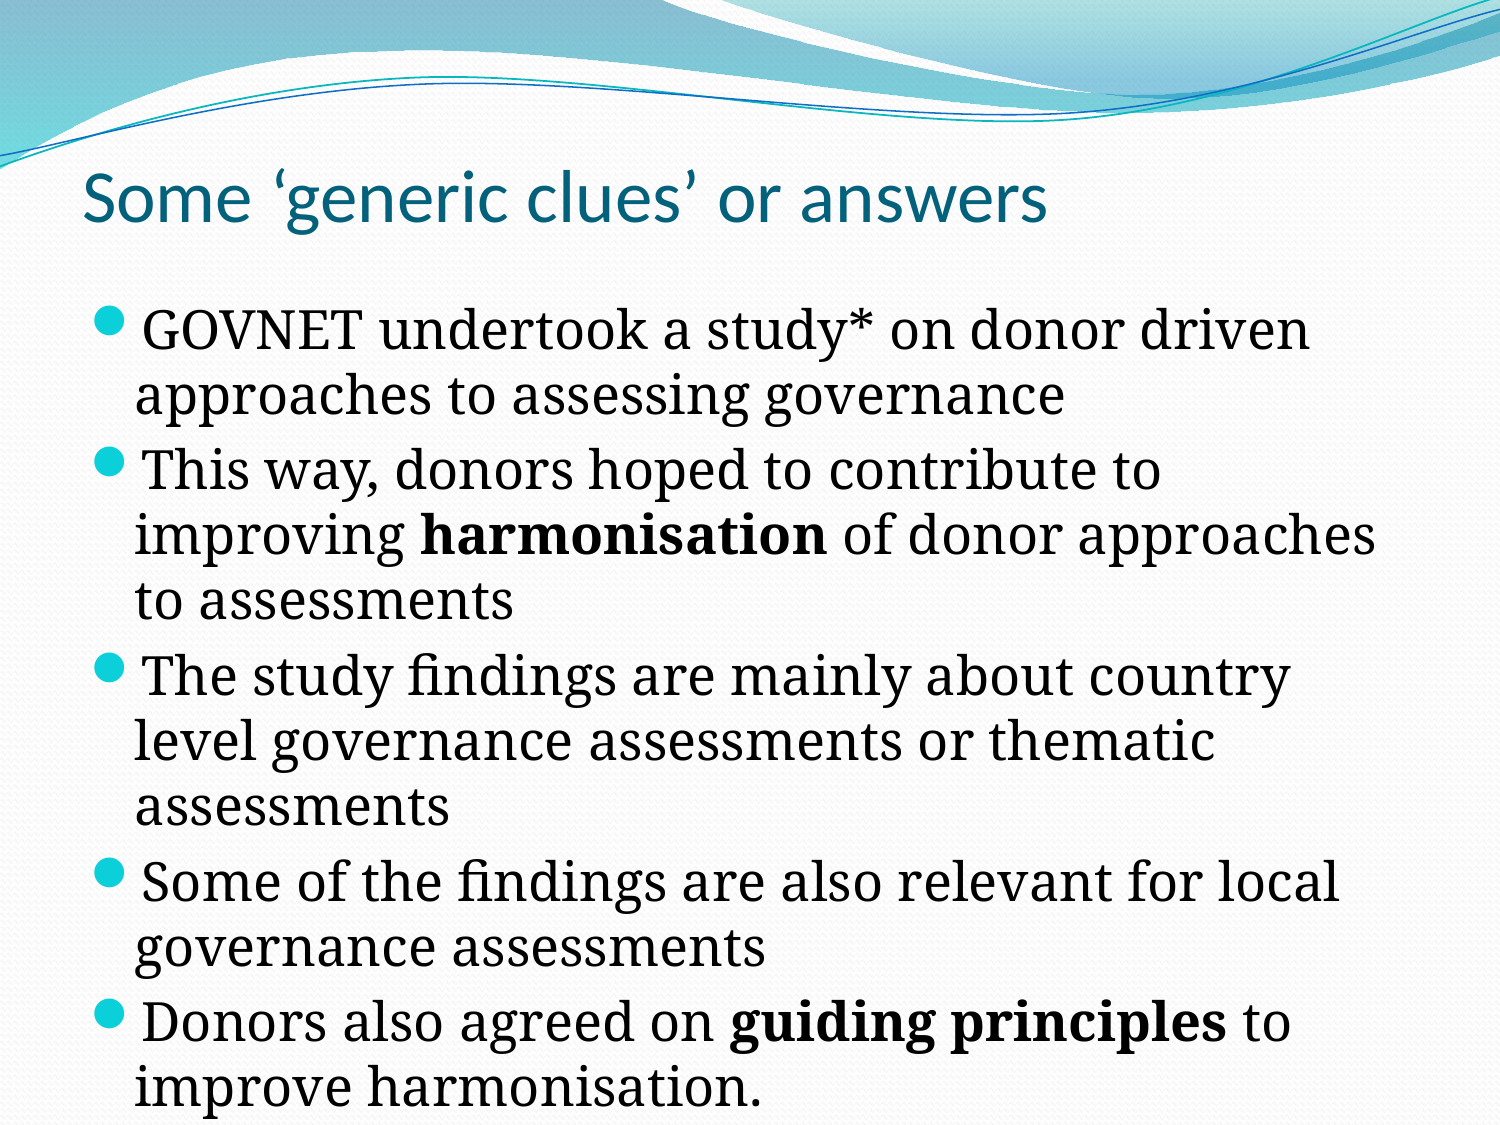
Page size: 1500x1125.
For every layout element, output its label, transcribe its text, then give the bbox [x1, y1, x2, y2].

title Some ‘generic clues’ or answers [81, 115, 1426, 263]
list GOVNET undertook a study* on donor driven approaches to assessing governance This way, donors hoped to contribute to improving harmonisation of donor approaches to assessments The study findings are mainly about country level governance assessments or thematic assessments Some of the findings are also relevant for local governance assessments Donors also agreed on guiding principles to improve harmonisation. [74, 287, 1426, 1125]
